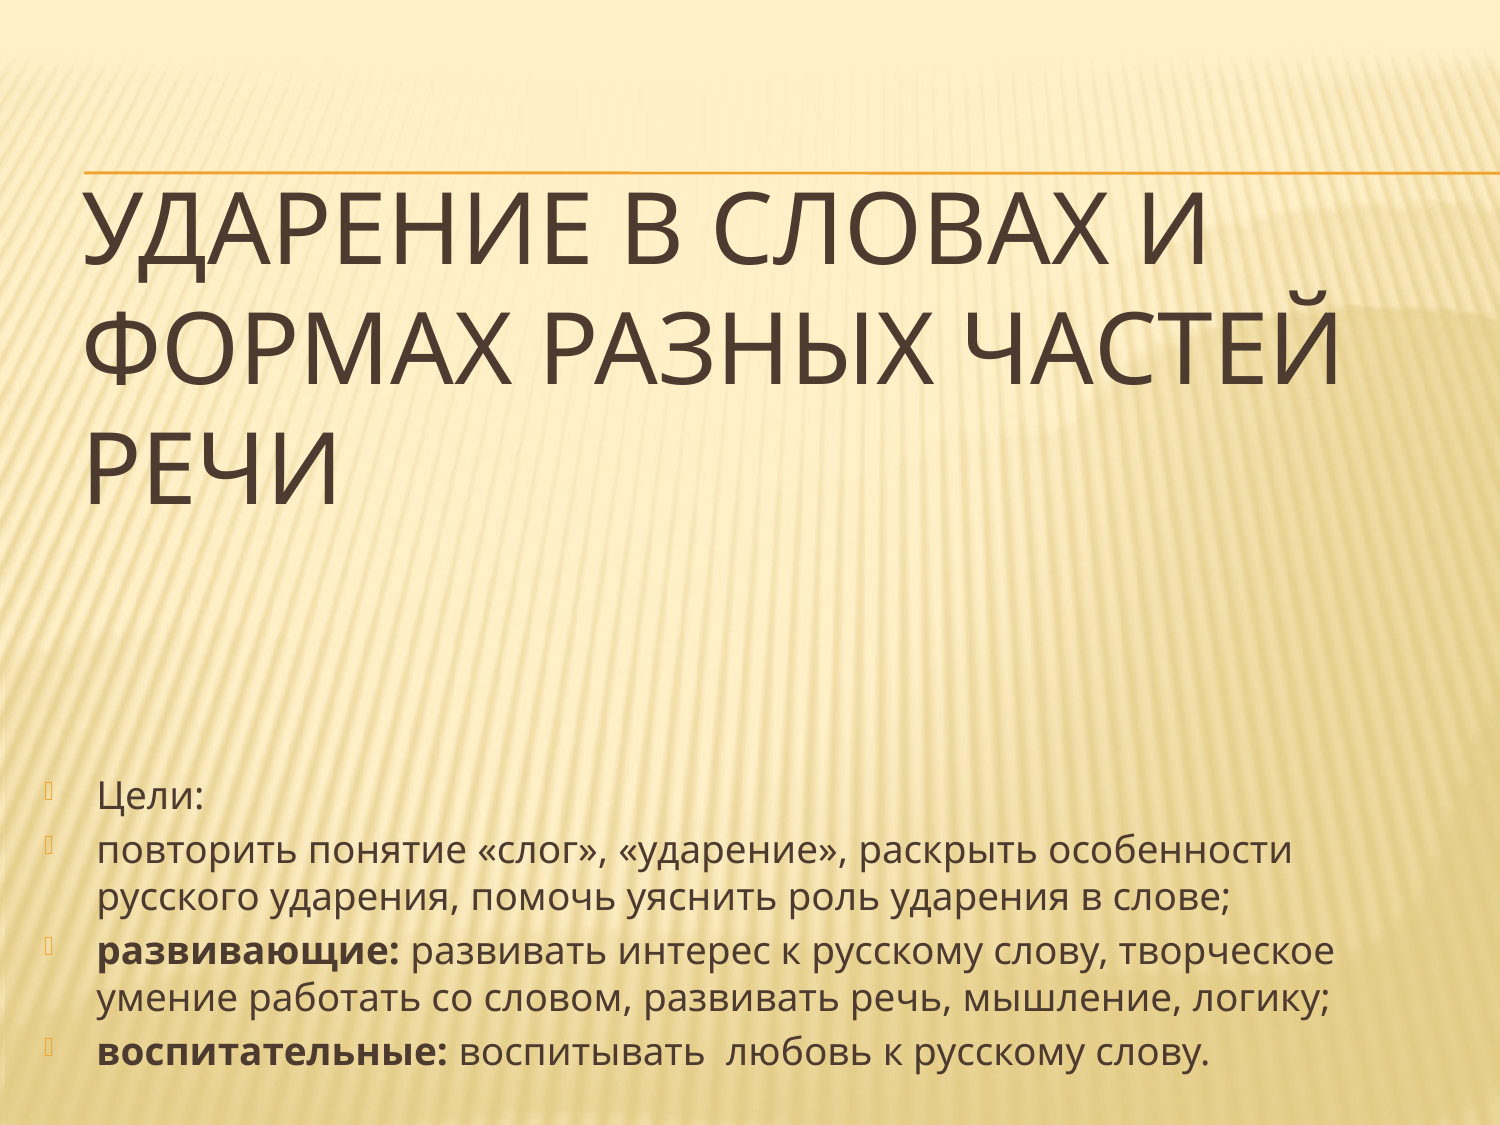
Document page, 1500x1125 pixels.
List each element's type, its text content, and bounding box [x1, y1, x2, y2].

title Ударение в словах и формах разных частей речи [66, 243, 1500, 566]
list Цели: повторить понятие «слог», «ударение», раскрыть особенности русского ударения, помочь уяснить роль ударения в слове; развивающие: развивать интерес к русскому слову, творческое умение работать со словом, развивать речь, мышление, логику; воспитательные: воспитывать любовь к русскому слову. [29, 763, 1455, 1083]
